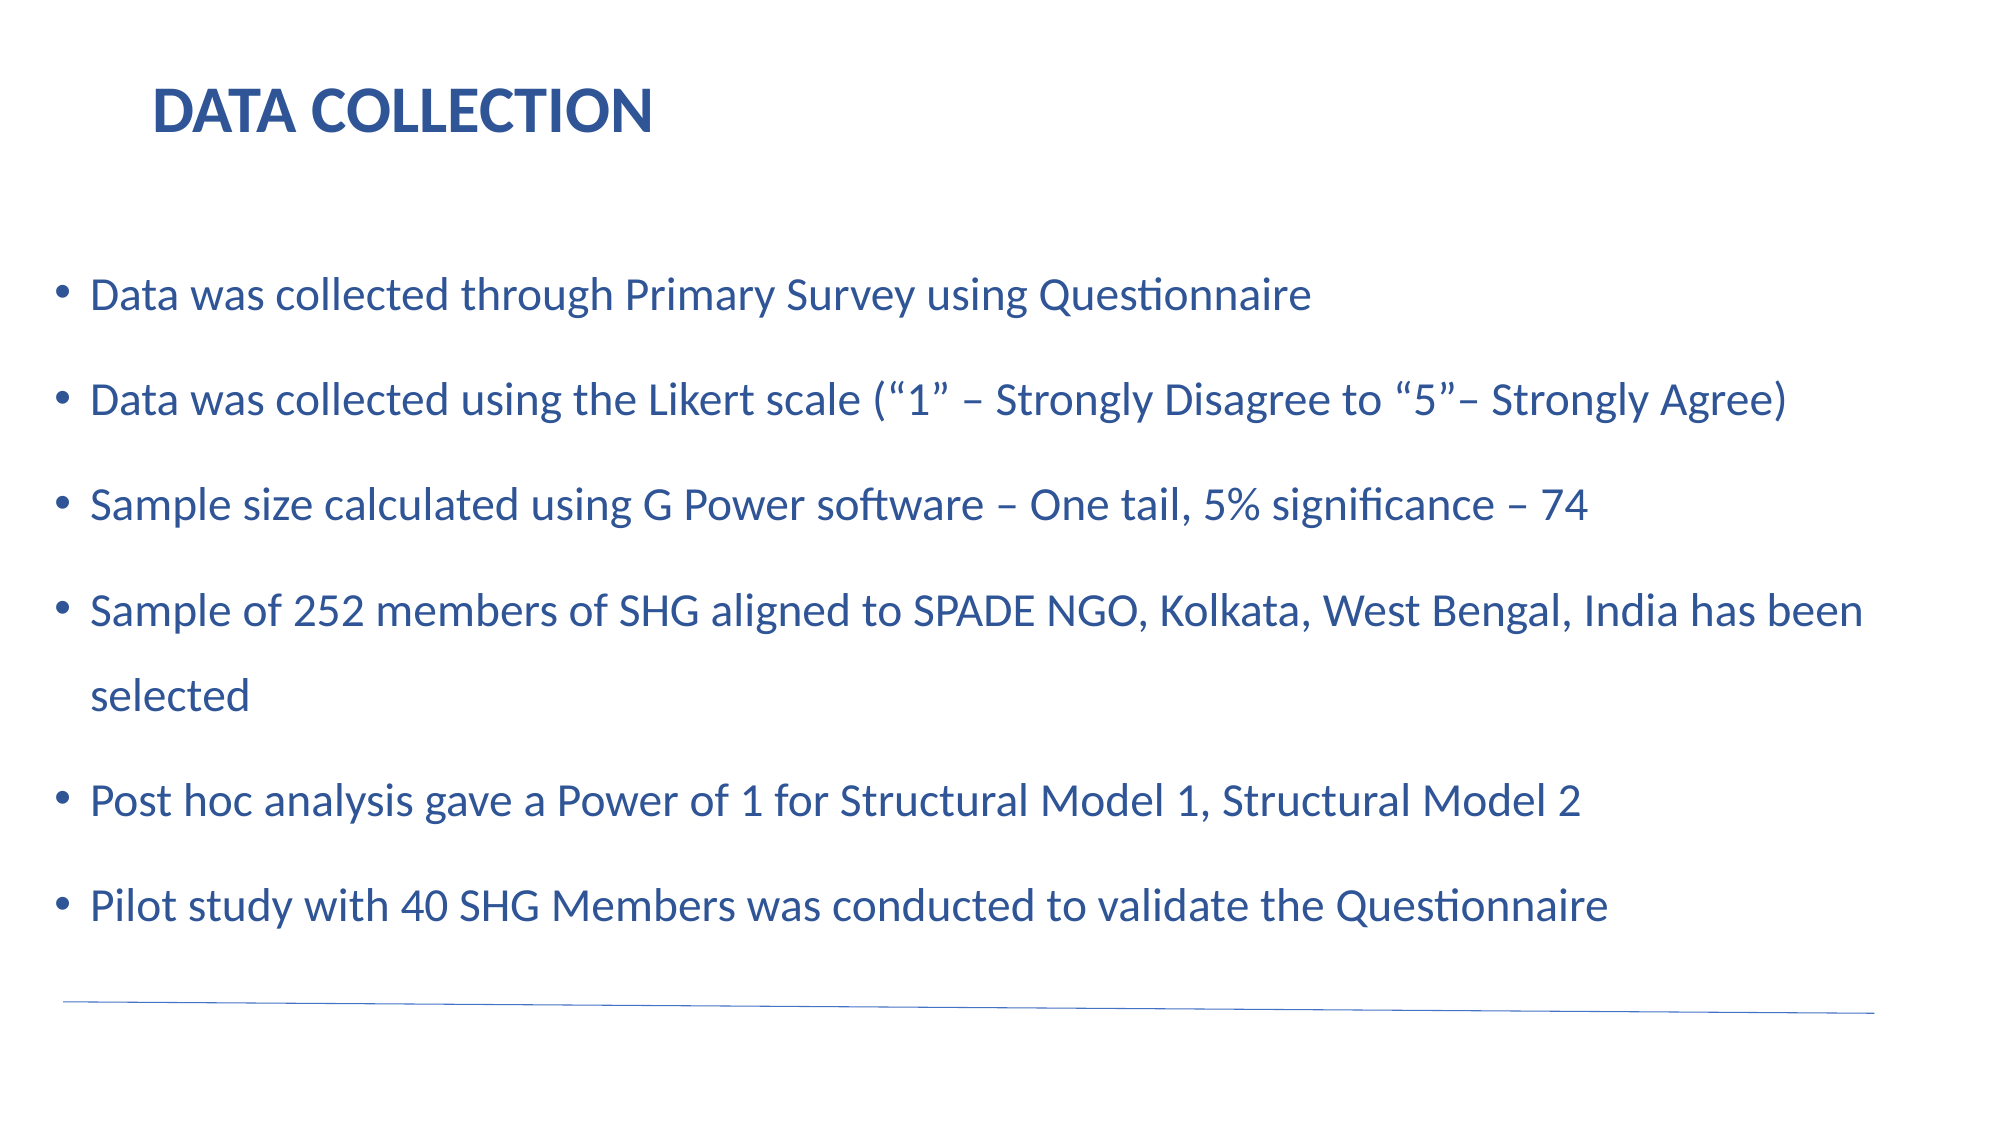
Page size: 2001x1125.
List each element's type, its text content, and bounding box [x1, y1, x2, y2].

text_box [63, 1001, 1875, 1014]
list Data was collected through Primary Survey using Questionnaire Data was collected using the Likert scale (“1” – Strongly Disagree to “5”– Strongly Agree) Sample size calculated using G Power software – One tail, 5% significance – 74 Sample of 252 members of SHG aligned to SPADE NGO, Kolkata, West Bengal, India has been selected Post hoc analysis gave a Power of 1 for Structural Model 1, Structural Model 2 Pilot study with 40 SHG Members was conducted to validate the Questionnaire [39, 227, 1961, 942]
title DATA COLLECTION [137, 59, 1863, 161]
